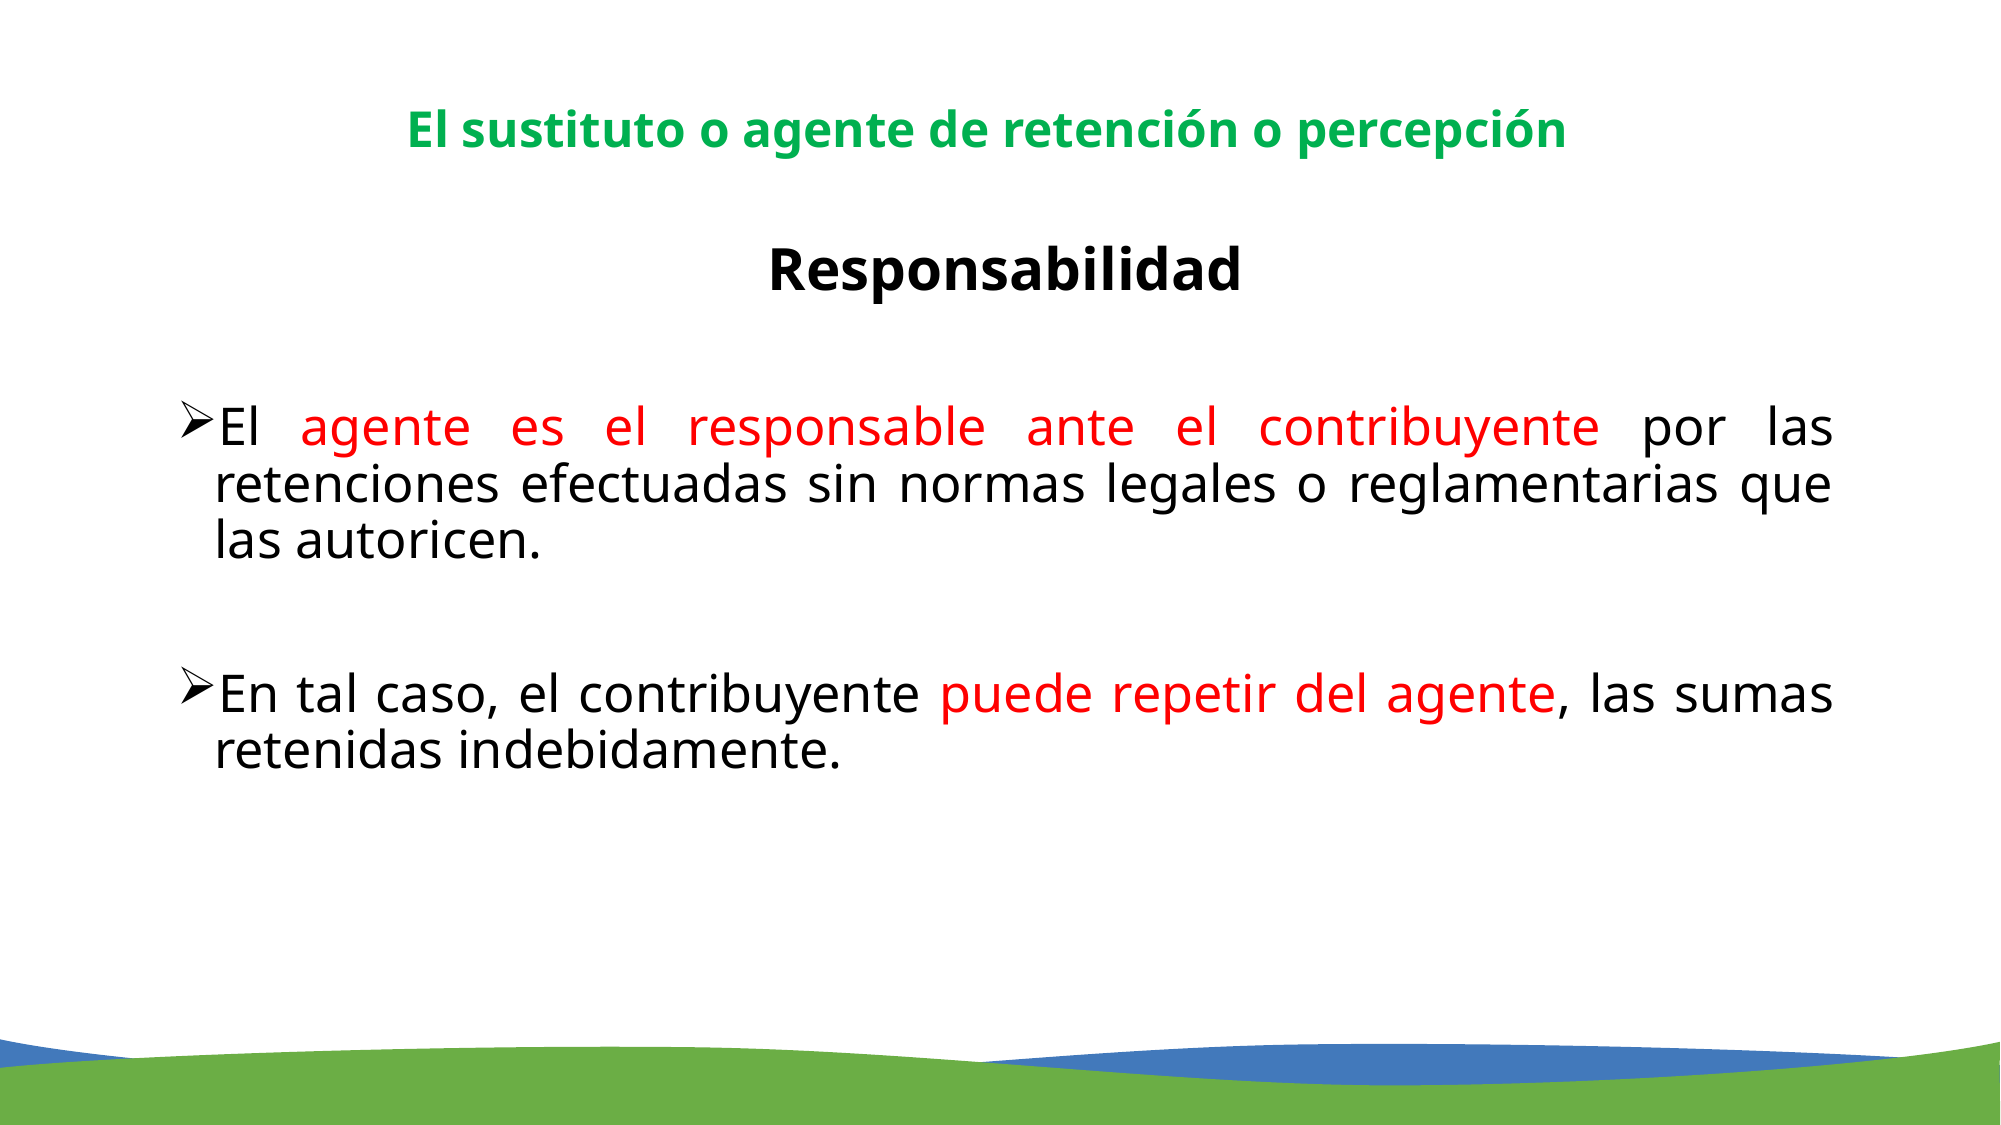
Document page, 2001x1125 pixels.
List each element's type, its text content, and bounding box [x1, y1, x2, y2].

title El sustituto o agente de retención o percepción [391, 78, 1626, 185]
text_box Responsabilidad El agente es el responsable ante el contribuyente por las retenciones efectuadas sin normas legales o reglamentarias que las autoricen. En tal caso, el contribuyente puede repetir del agente, las sumas retenidas indebidamente. [161, 232, 1850, 1012]
